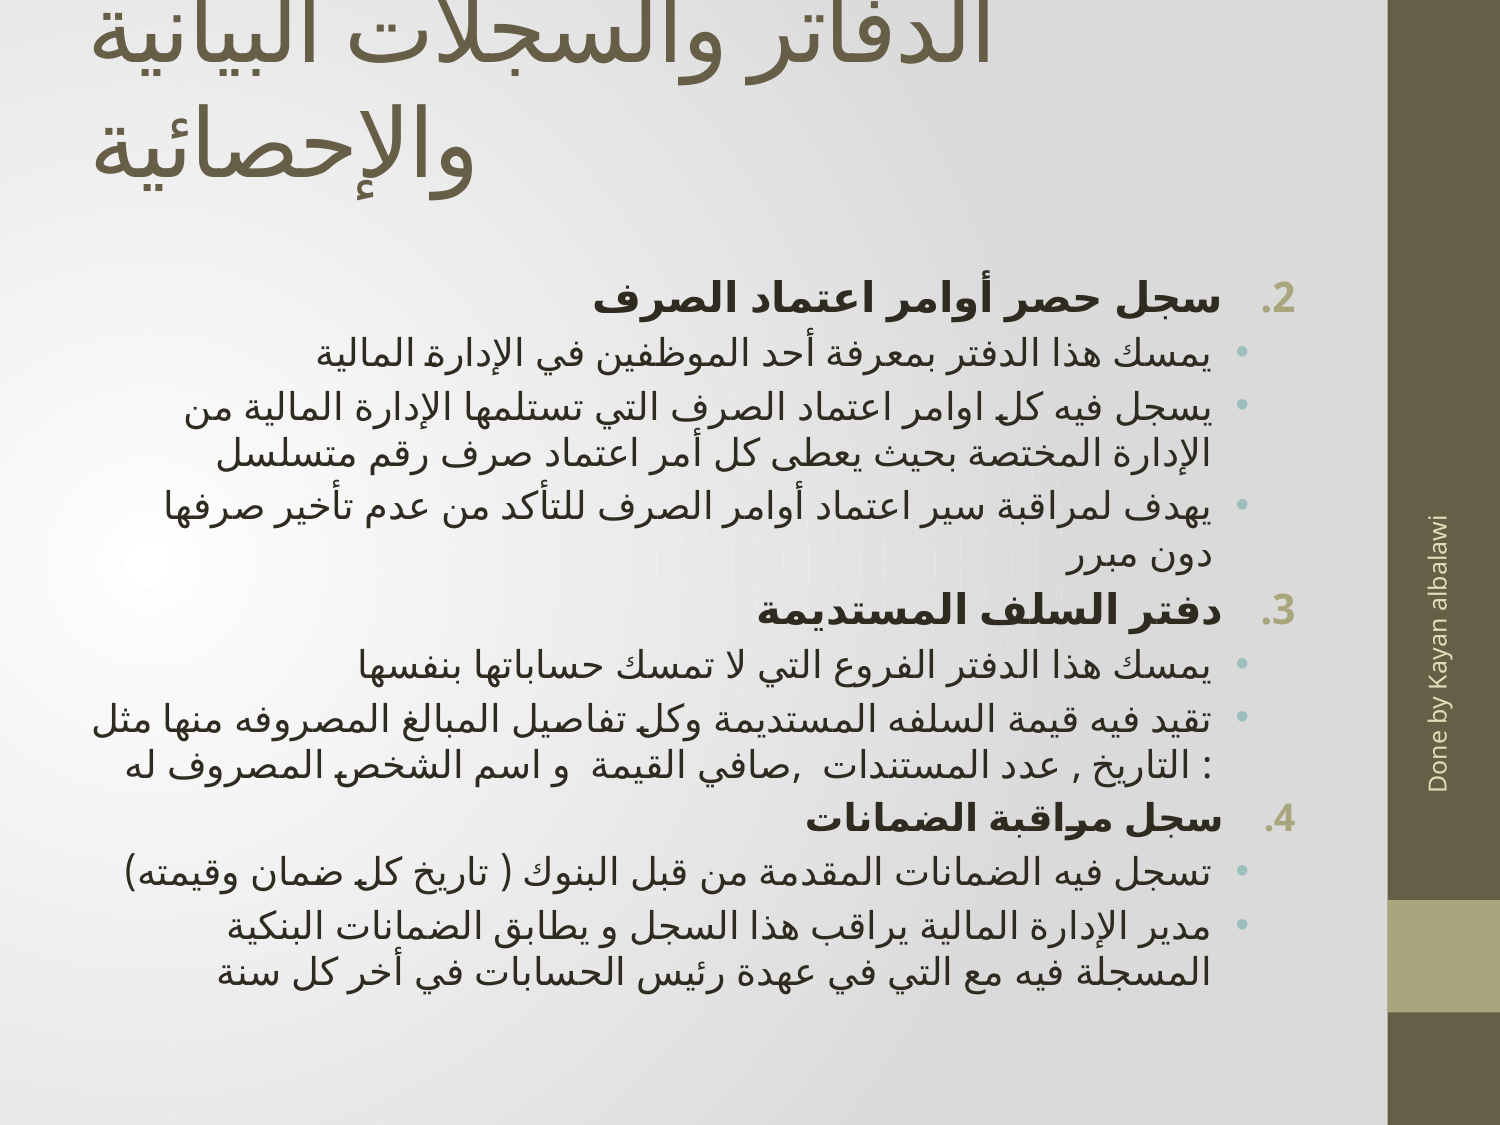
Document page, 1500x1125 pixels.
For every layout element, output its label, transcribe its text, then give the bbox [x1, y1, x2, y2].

footer Done by Kayan albalawi [1408, 500, 1469, 889]
list سجل حصر أوامر اعتماد الصرف يمسك هذا الدفتر بمعرفة أحد الموظفين في الإدارة المالية يسجل فيه كل اوامر اعتماد الصرف التي تستلمها الإدارة المالية من الإدارة المختصة بحيث يعطى كل أمر اعتماد صرف رقم متسلسل يهدف لمراقبة سير اعتماد أوامر الصرف للتأكد من عدم تأخير صرفها دون مبرر دفتر السلف المستديمة يمسك هذا الدفتر الفروع التي لا تمسك حساباتها بنفسها تقيد فيه قيمة السلفه المستديمة وكل تفاصيل المبالغ المصروفه منها مثل : التاريخ , عدد المستندات ,صافي القيمة و اسم الشخص المصروف له سجل مراقبة الضمانات تسجل فيه الضمانات المقدمة من قبل البنوك ( تاريخ كل ضمان وقيمته) مدير الإدارة المالية يراقب هذا السجل و يطابق الضمانات البنكية المسجلة فيه مع التي في عهدة رئيس الحسابات في أخر كل سنة [75, 262, 1325, 1050]
title الدفاتر والسجلات البيانية والإحصائية [75, 45, 1325, 233]
